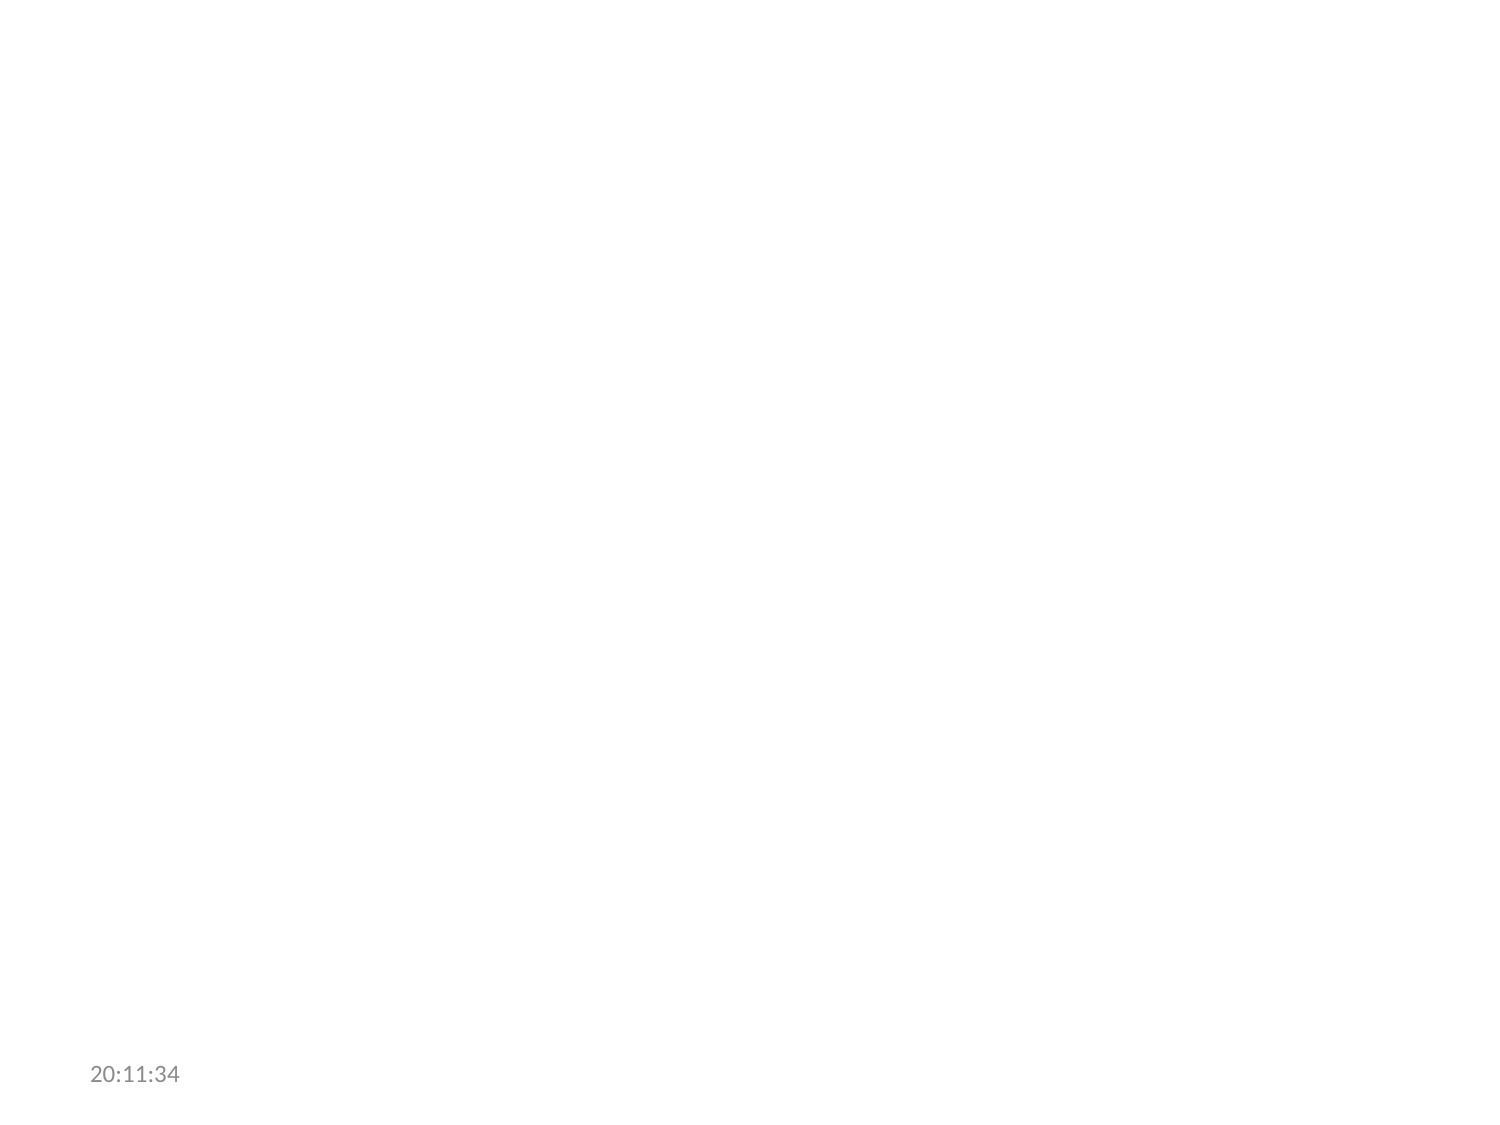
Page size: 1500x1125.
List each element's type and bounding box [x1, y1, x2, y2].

slide_number [75, 1042, 425, 1103]
